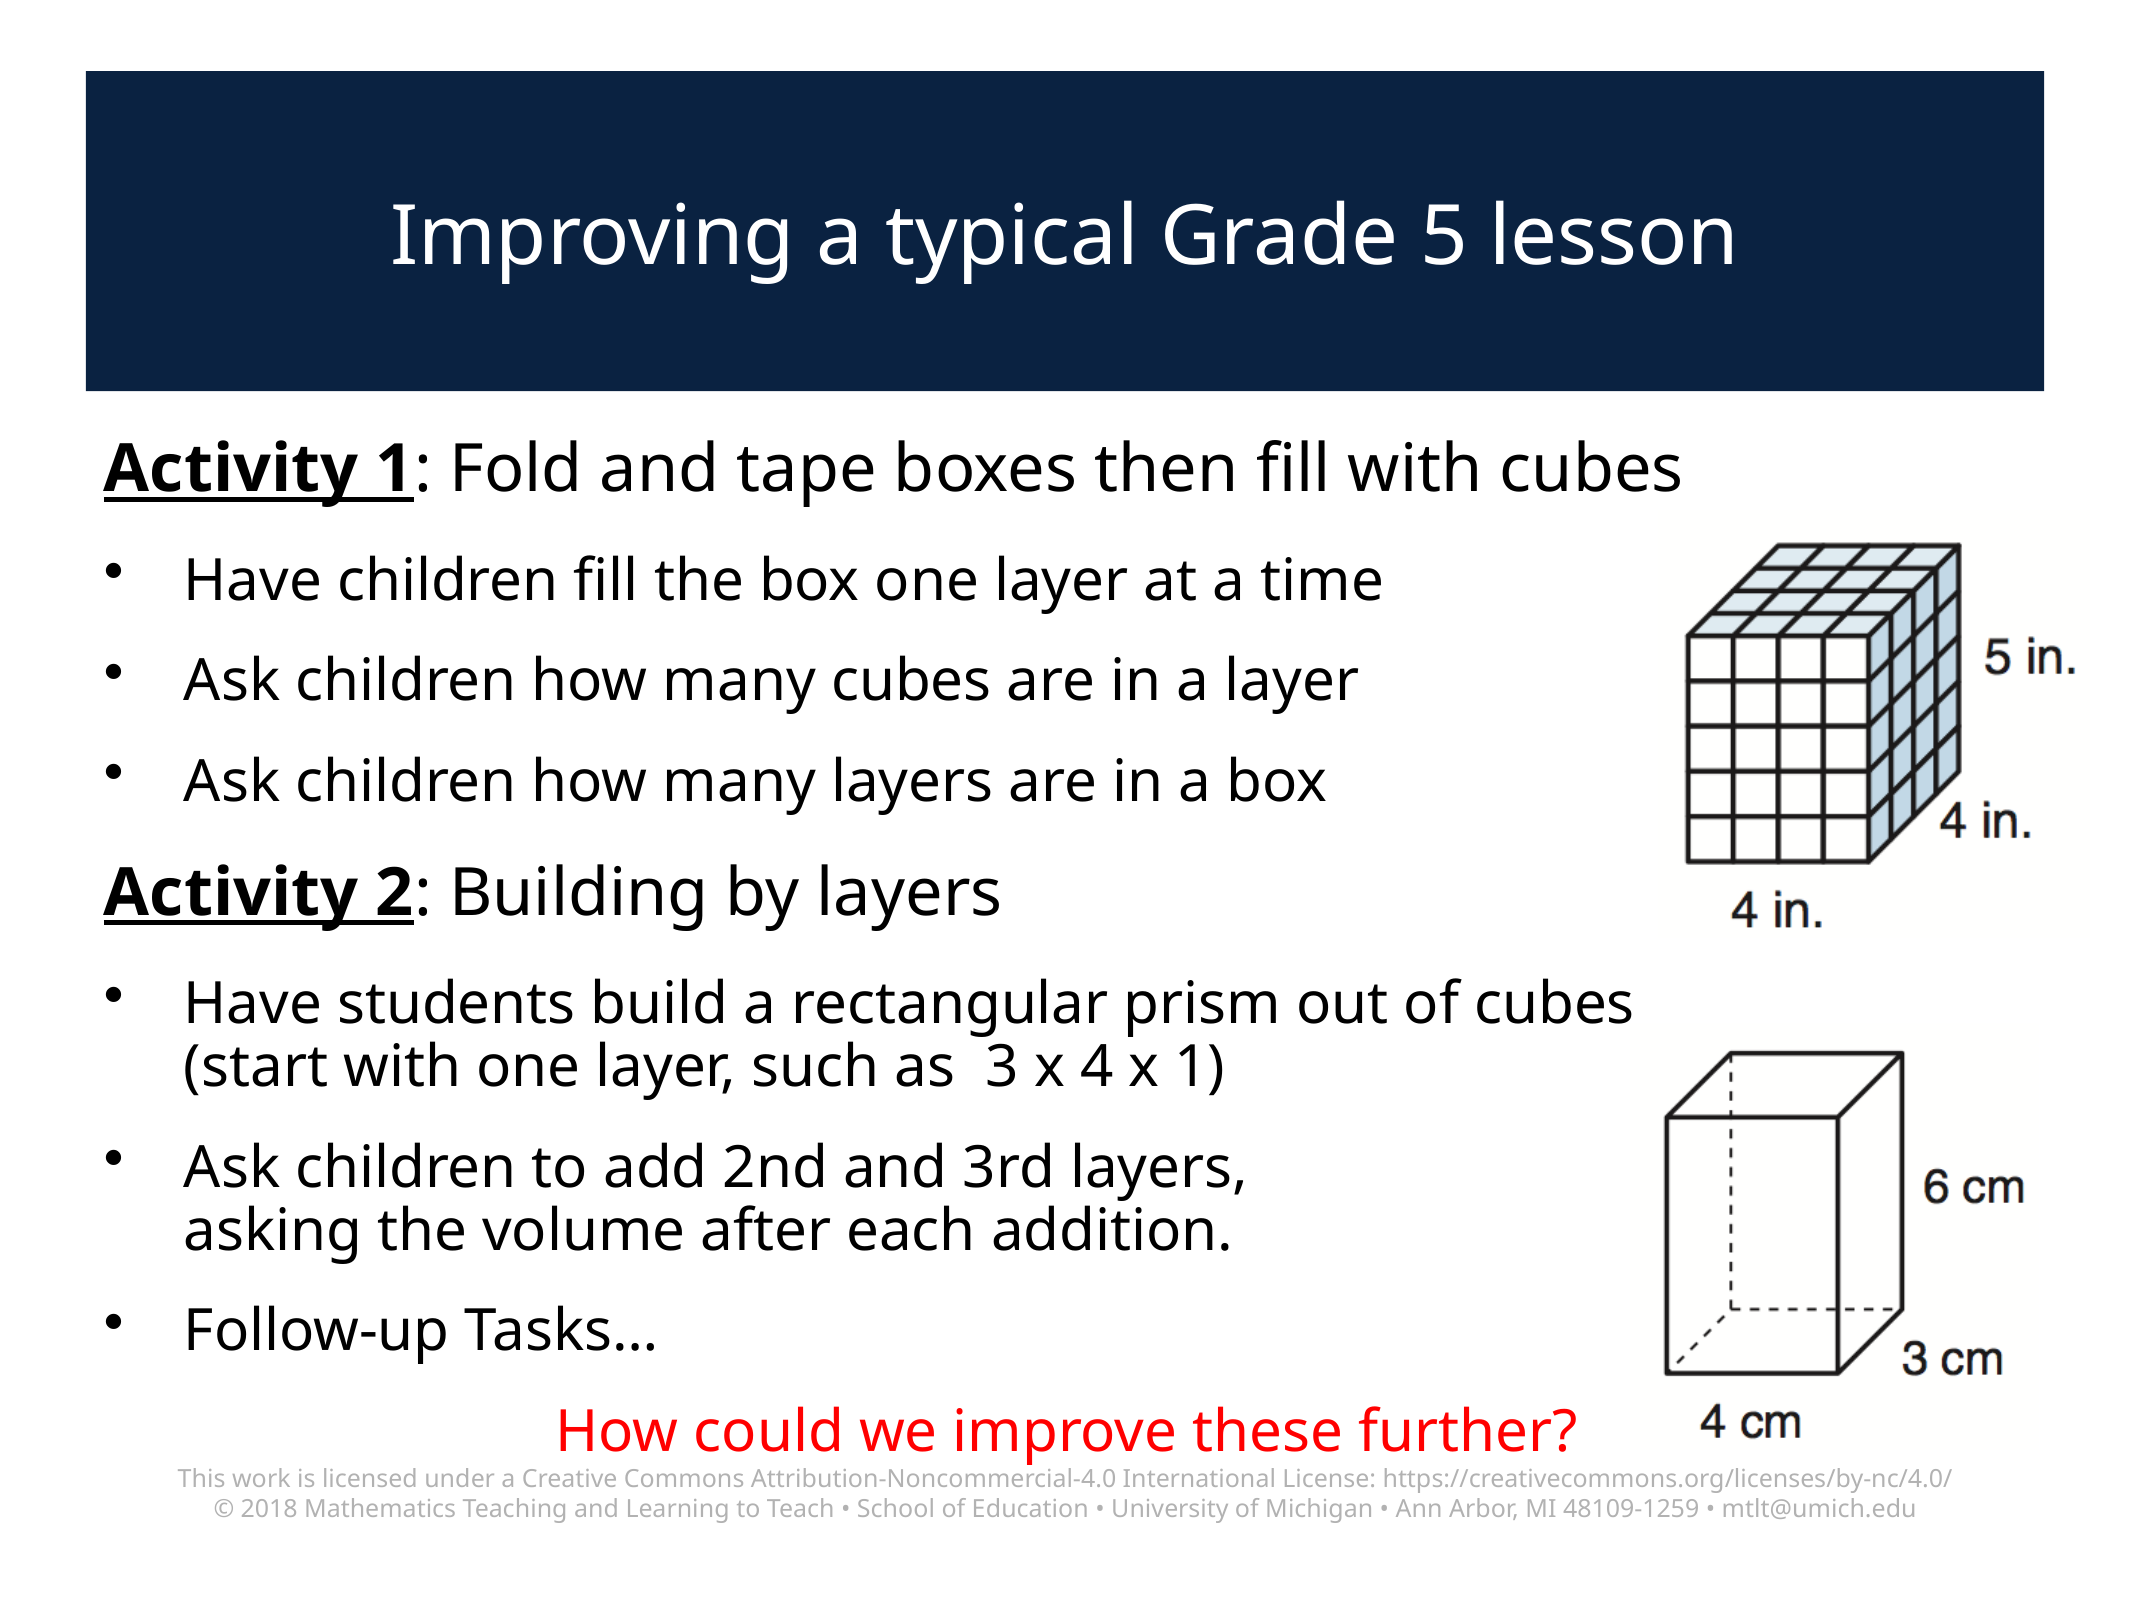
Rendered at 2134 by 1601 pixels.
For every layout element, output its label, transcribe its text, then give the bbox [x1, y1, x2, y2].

footer This work is licensed under a Creative Commons Attribution-Noncommercial-4.0 International License: https://creativecommons.org/licenses/by-nc/4.0/ © 2018 Mathematics Teaching and Learning to Teach • School of Education • University of Michigan • Ann Arbor, MI 48109-1259 • mtlt@umich.edu [88, 1436, 2045, 1548]
title Improving a typical Grade 5 lesson [85, 71, 2045, 392]
picture [1630, 1023, 2039, 1451]
list Activity 1: Fold and tape boxes then fill with cubes Have children fill the box one layer at a time Ask children how many cubes are in a layer Ask children how many layers are in a box Activity 2: Building by layers Have students build a rectangular prism out of cubes (start with one layer, such as 3 x 4 x 1) Ask children to add 2nd and 3rd layers, asking the volume after each addition. Follow-up Tasks… How could we improve these further? [88, 426, 2045, 1430]
picture [1658, 510, 2090, 938]
